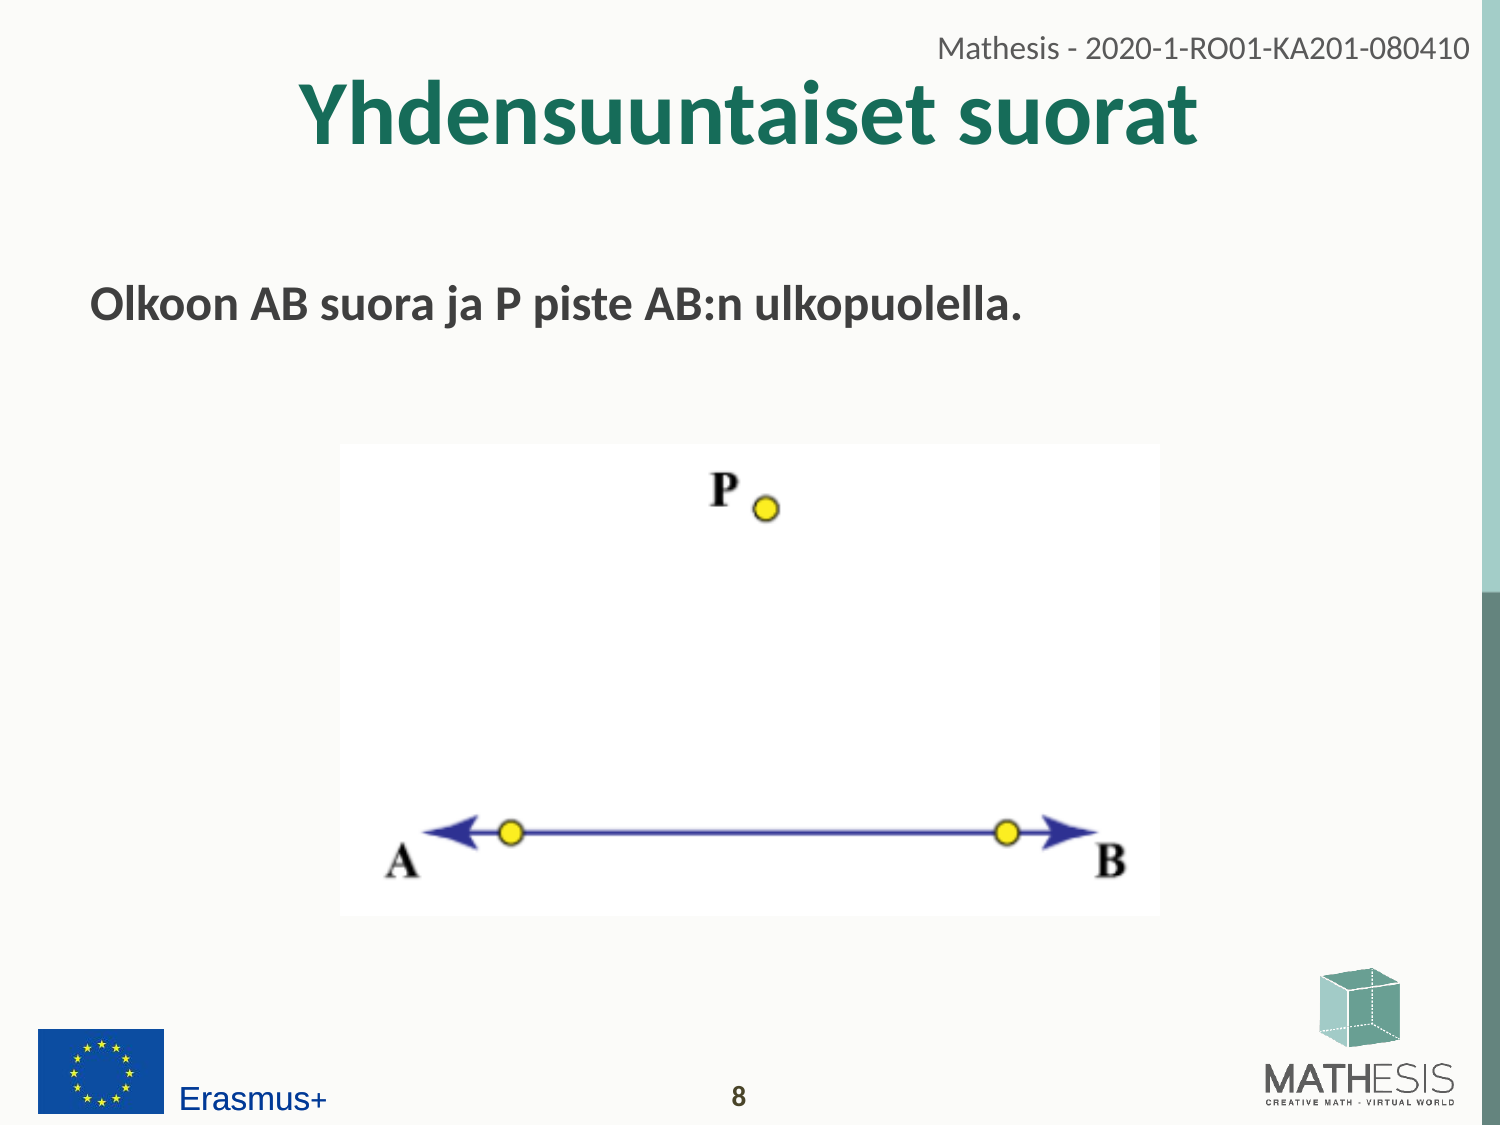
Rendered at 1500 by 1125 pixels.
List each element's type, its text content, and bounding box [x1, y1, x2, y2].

list Olkoon AB suora ja P piste AB:n ulkopuolella. [75, 262, 1425, 1005]
picture [38, 1029, 164, 1114]
title Yhdensuuntaiset suorat [75, 45, 1425, 233]
picture [340, 444, 1160, 916]
